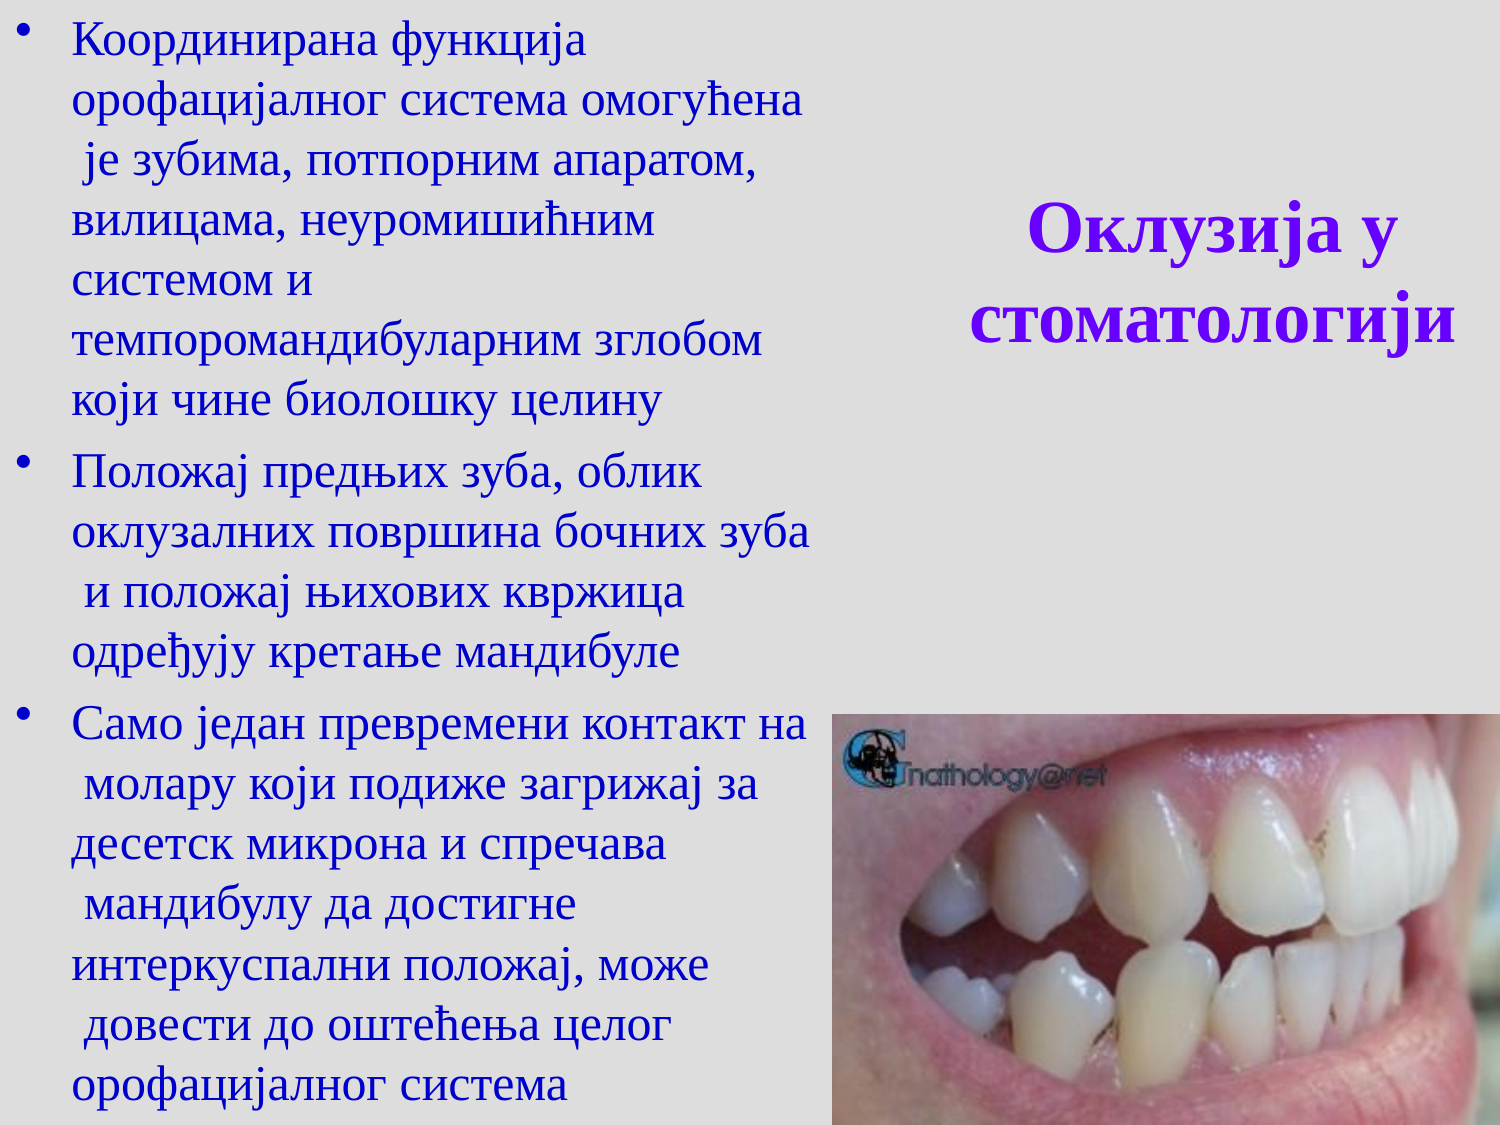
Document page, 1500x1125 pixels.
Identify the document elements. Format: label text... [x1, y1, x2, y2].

text_box [832, 714, 1500, 1125]
text_box Координирана функција орофацијалног система омогућена је зубима, потпорним апаратом, вилицама, неуромишићним системом и темпоромандибуларним зглобом који чине биолошку целину Положај предњих зуба, облик оклузалних површина бочних зуба и положај њихових квржица одређују кретање мандибуле Само један превремени контакт на молару који подиже загрижај за десетск микрона и спречава мандибулу да достигне интеркуспални положај, може довести до оштећења целог орофацијалног система [12, 3, 818, 1110]
title Оклузија у стоматологији [963, 174, 1463, 365]
